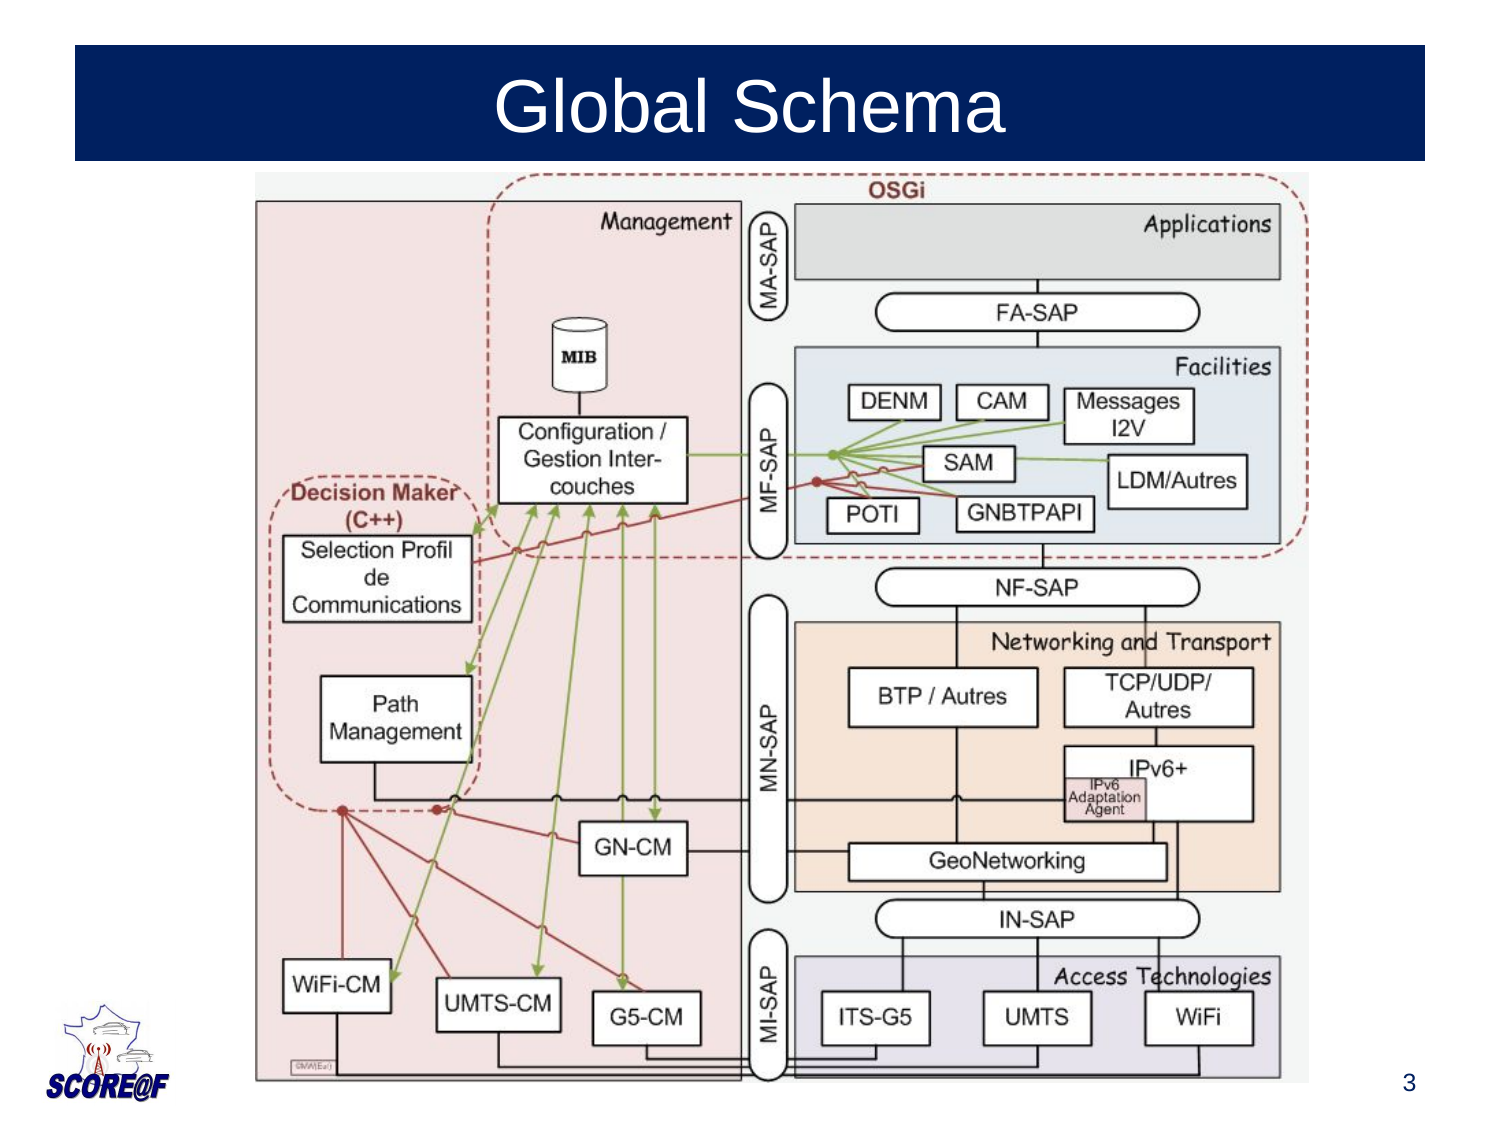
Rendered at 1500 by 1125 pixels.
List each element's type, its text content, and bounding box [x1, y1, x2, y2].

title Global Schema [75, 45, 1425, 161]
picture [41, 999, 176, 1106]
picture [255, 172, 1309, 1083]
